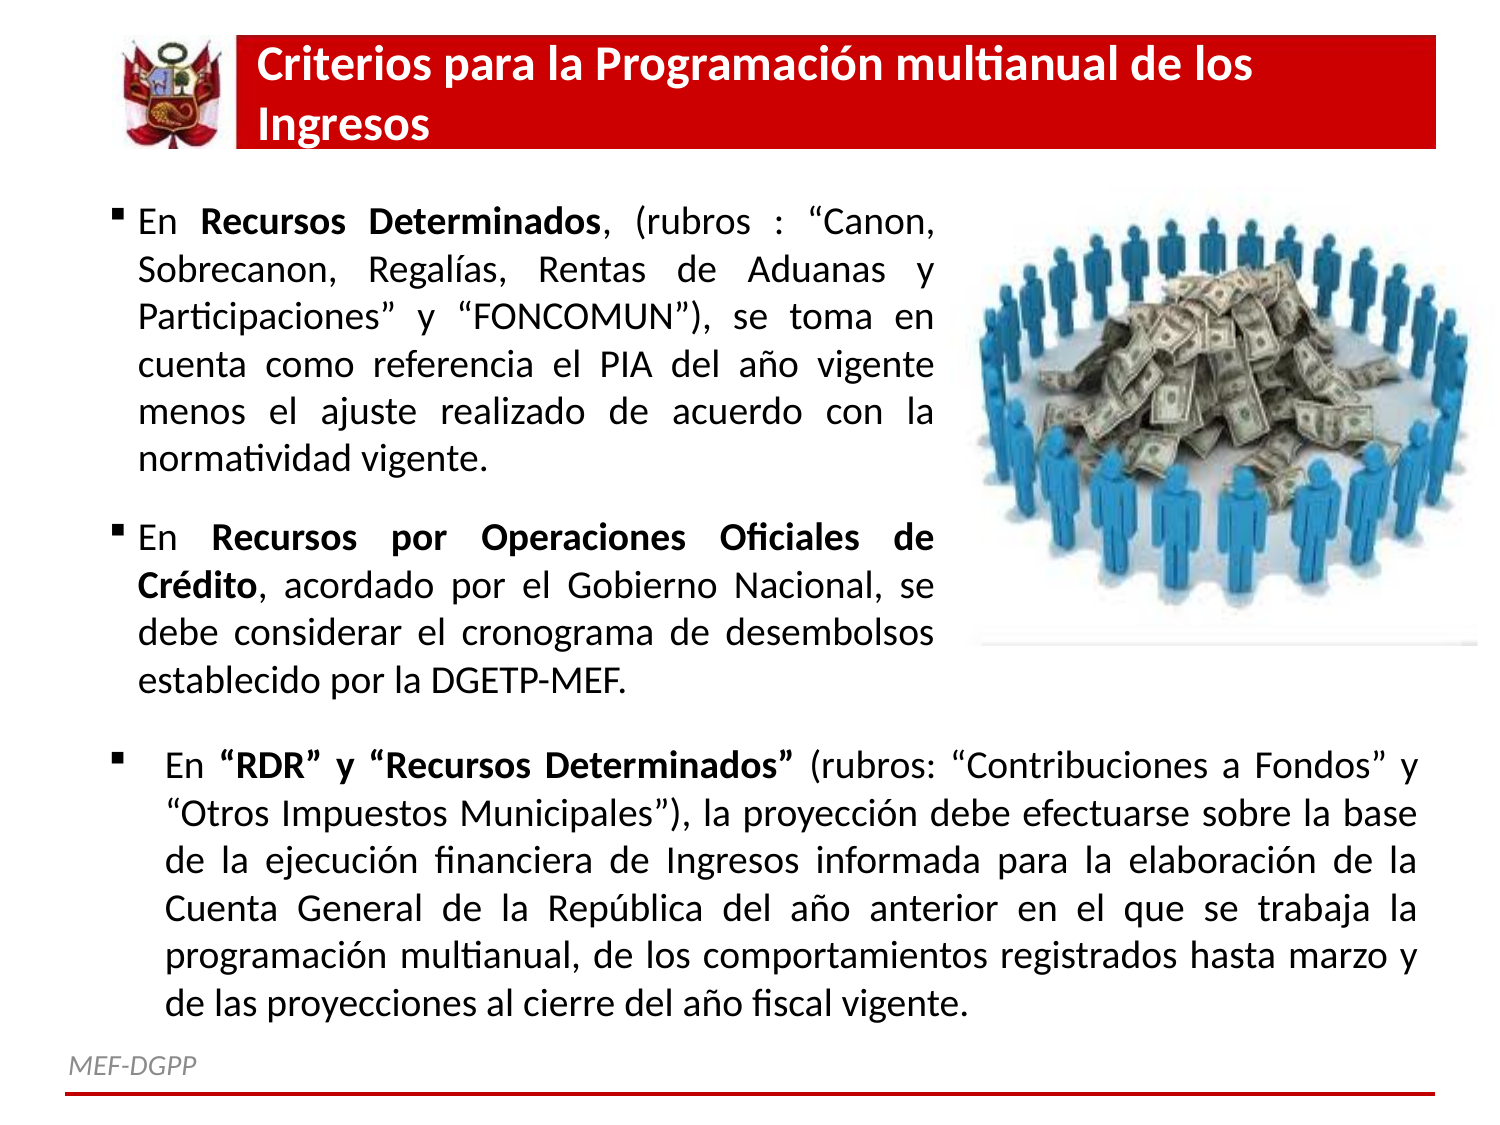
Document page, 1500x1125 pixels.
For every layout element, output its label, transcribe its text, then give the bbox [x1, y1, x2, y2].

footer MEF-DGPP [53, 1034, 892, 1094]
picture [112, 35, 1436, 149]
text_box En “RDR” y “Recursos Determinados” (rubros: “Contribuciones a Fondos” y “Otros Impuestos Municipales”), la proyección debe efectuarse sobre la base de la ejecución financiera de Ingresos informada para la elaboración de la Cuenta General de la República del año anterior en el que se trabaja la programación multianual, de los comportamientos registrados hasta marzo y de las proyecciones al cierre del año fiscal vigente. [93, 731, 1435, 1032]
picture [950, 187, 1498, 646]
list En Recursos Determinados, (rubros : “Canon, Sobrecanon, Regalías, Rentas de Aduanas y Participaciones” y “FONCOMUN”), se toma en cuenta como referencia el PIA del año vigente menos el ajuste realizado de acuerdo con la normatividad vigente. En Recursos por Operaciones Oficiales de Crédito, acordado por el Gobierno Nacional, se debe considerar el cronograma de desembolsos establecido por la DGETP-MEF. [93, 187, 951, 705]
title Criterios para la Programación multianual de los Ingresos [241, 42, 1426, 138]
